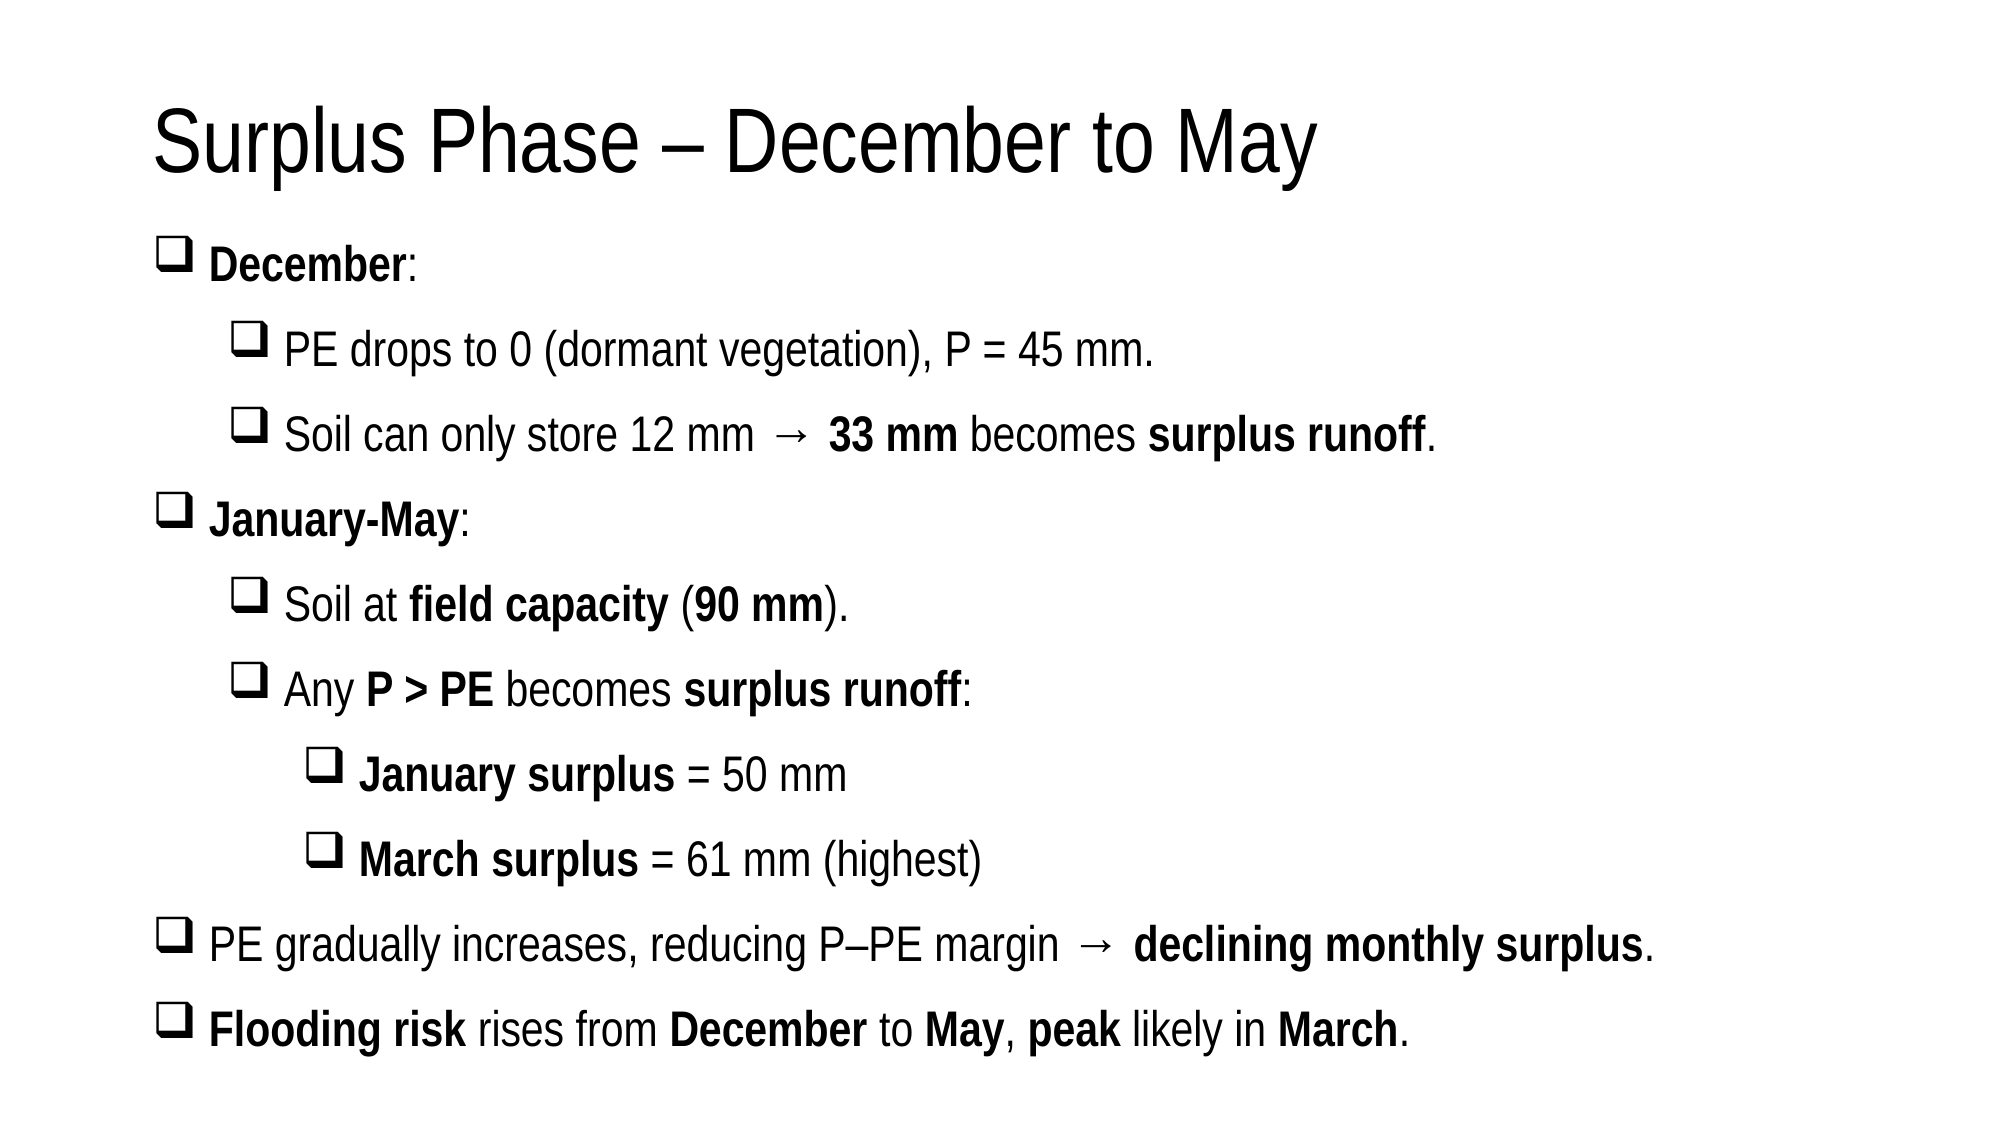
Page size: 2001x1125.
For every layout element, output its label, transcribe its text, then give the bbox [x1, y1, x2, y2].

title Surplus Phase – December to May [137, 59, 1863, 223]
list December: PE drops to 0 (dormant vegetation), P = 45 mm. Soil can only store 12 mm → 33 mm becomes surplus runoff. January-May: Soil at field capacity (90 mm). Any P > PE becomes surplus runoff: January surplus = 50 mm March surplus = 61 mm (highest) PE gradually increases, reducing P–PE margin → declining monthly surplus. Flooding risk rises from December to May, peak likely in March. [137, 223, 1967, 1028]
